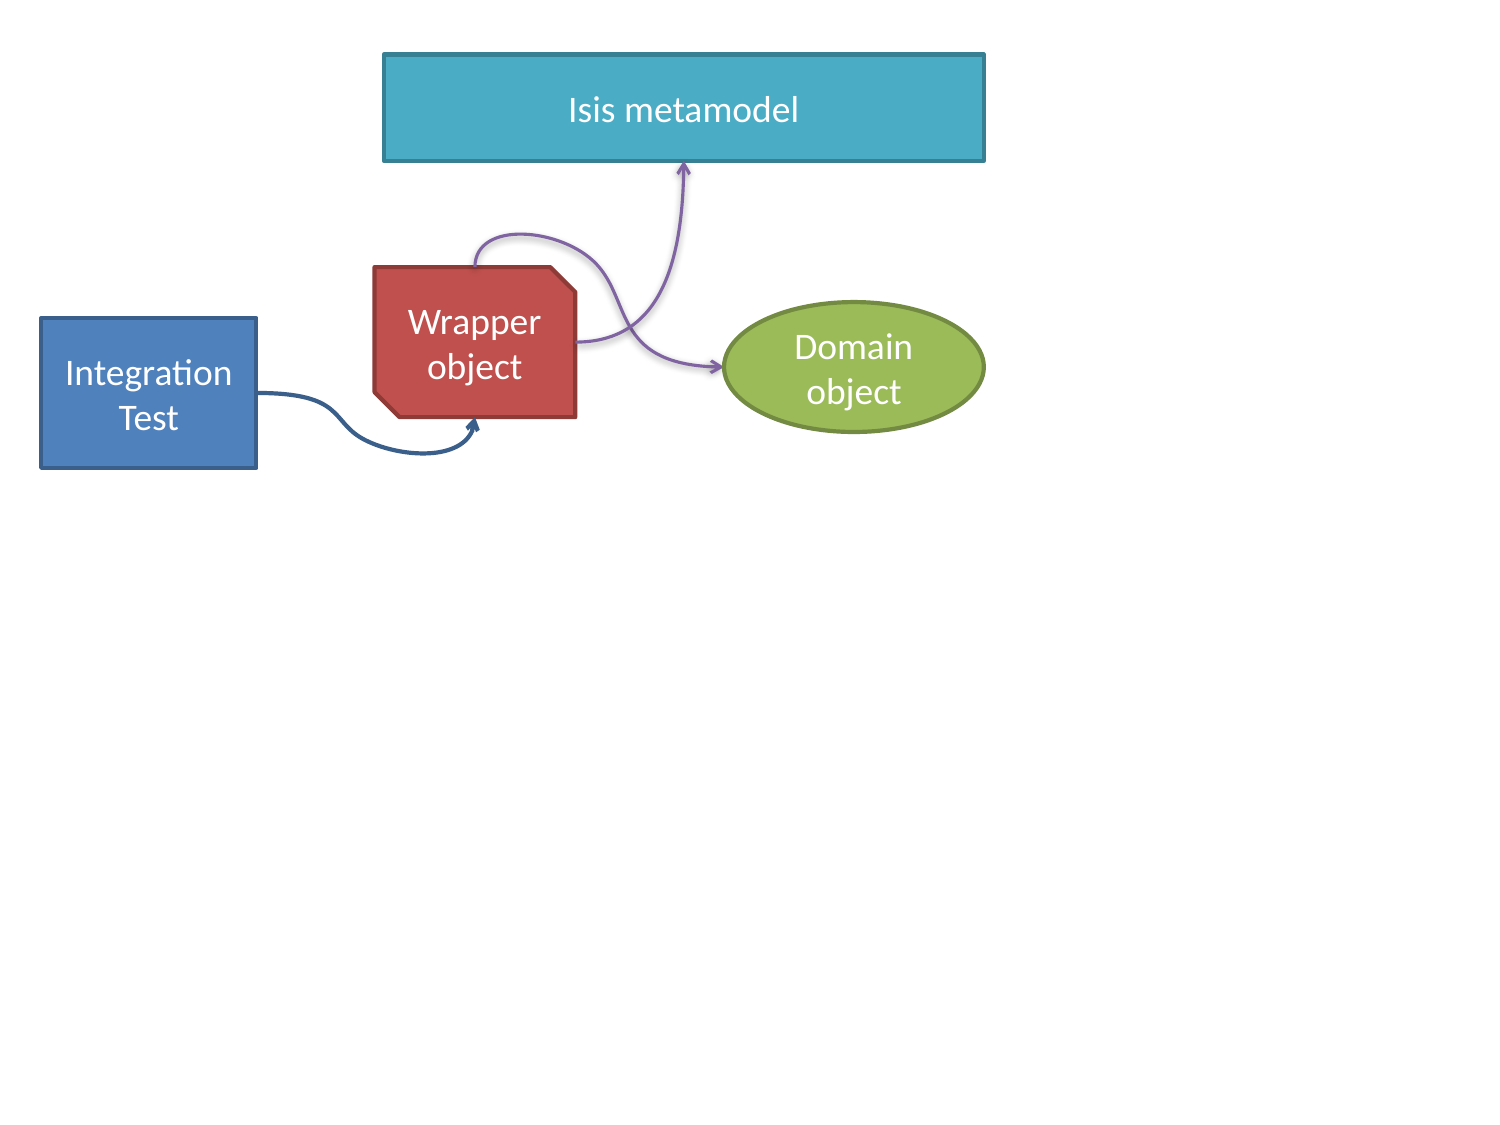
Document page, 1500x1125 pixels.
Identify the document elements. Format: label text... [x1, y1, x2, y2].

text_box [41, 317, 375, 469]
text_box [525, 109, 633, 319]
text_box Domain object [723, 299, 986, 435]
text_box Wrapper object [372, 265, 578, 420]
text_box Isis metamodel [382, 52, 986, 163]
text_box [575, 341, 725, 368]
